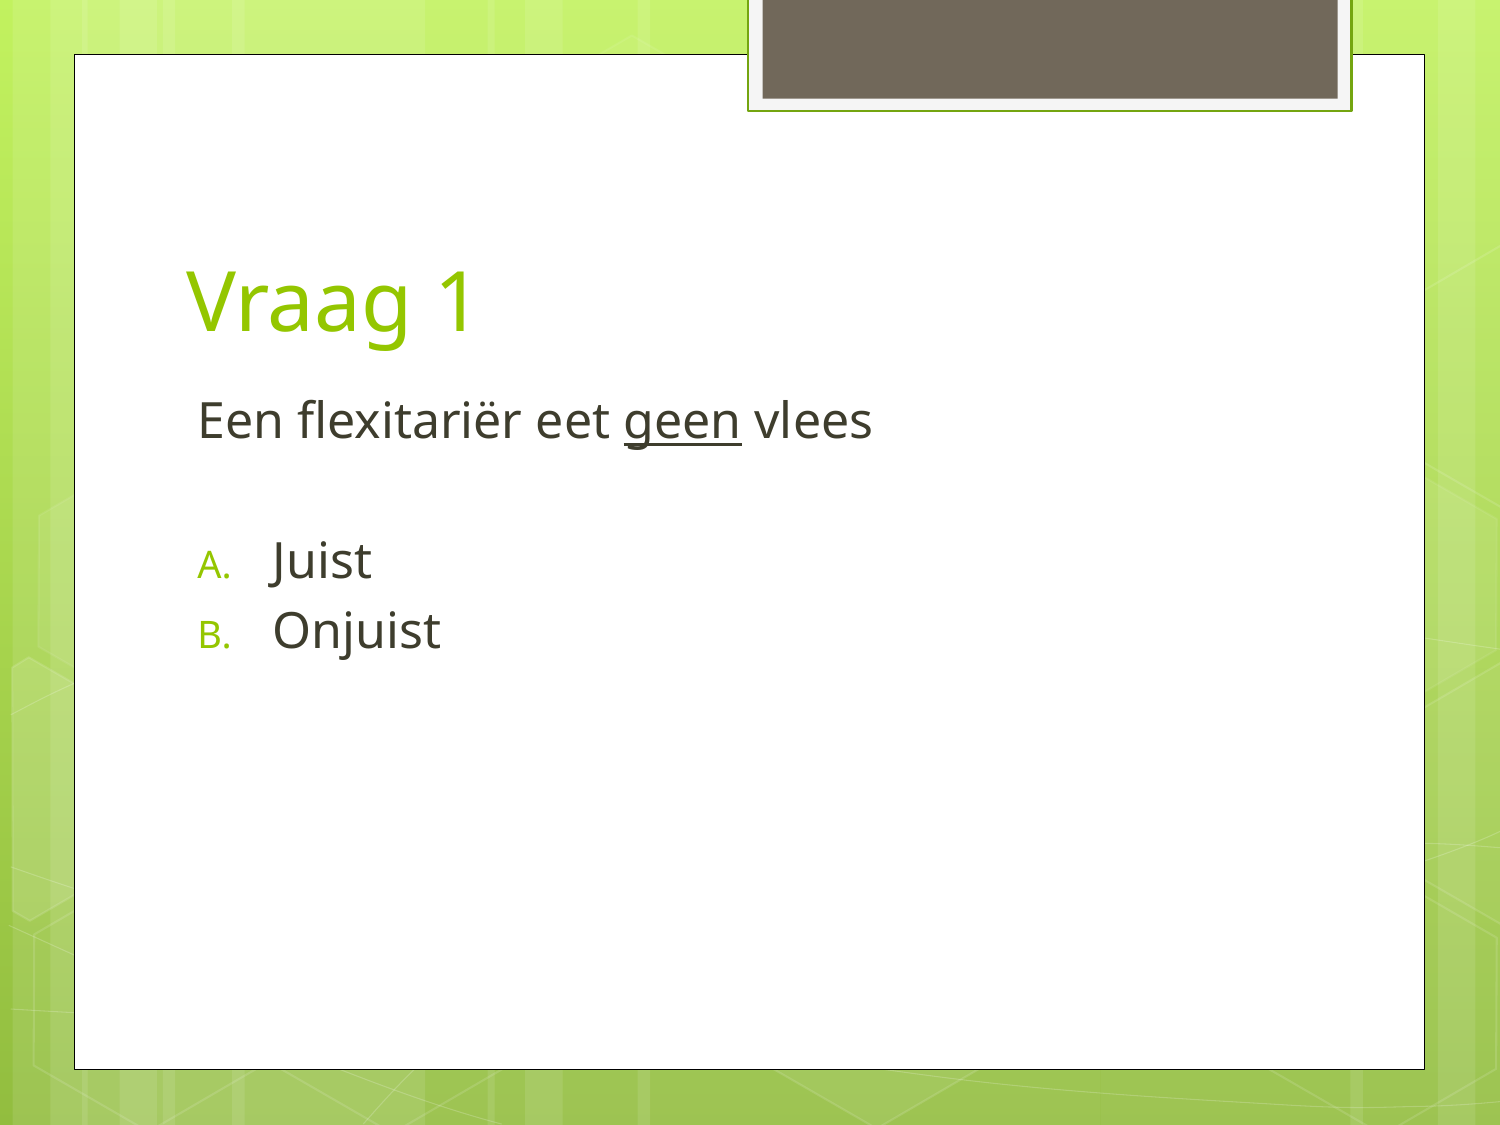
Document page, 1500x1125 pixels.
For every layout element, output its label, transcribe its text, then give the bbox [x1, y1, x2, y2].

list Een flexitariër eet geen vlees Juist Onjuist [171, 381, 1283, 957]
title Vraag 1 [171, 168, 1324, 357]
